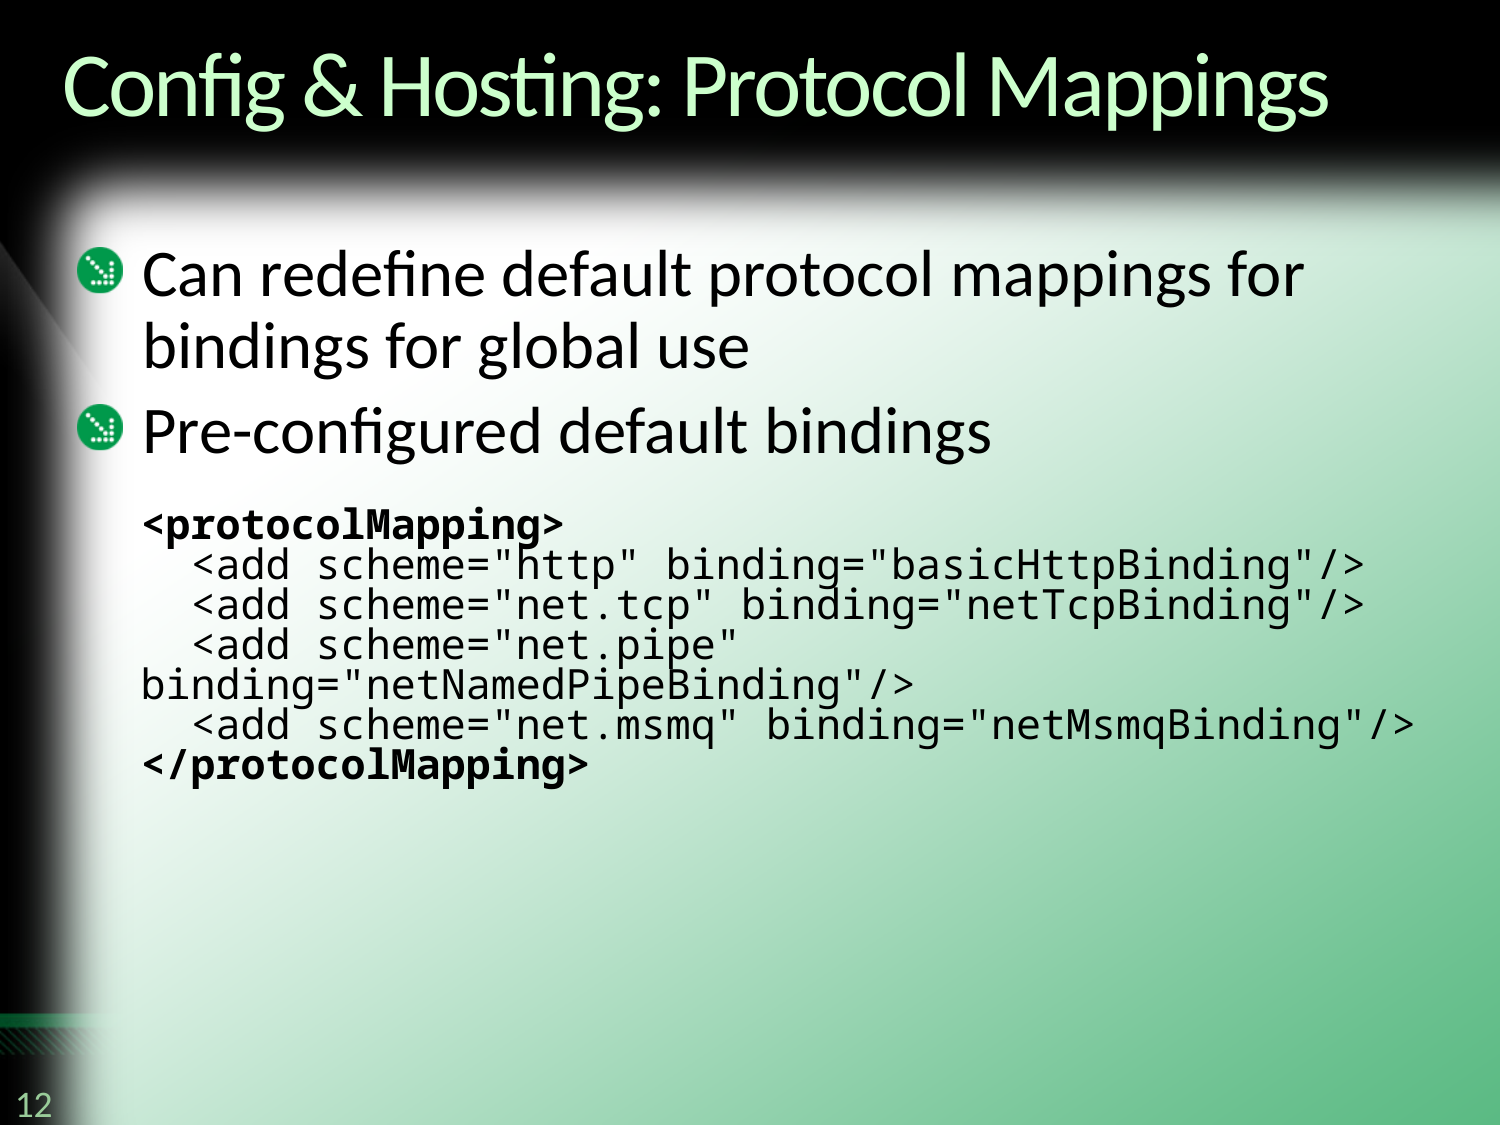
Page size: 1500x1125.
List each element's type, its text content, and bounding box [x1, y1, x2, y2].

text_box Can redefine default protocol mappings for bindings for global use Pre-configured default bindings [62, 231, 1438, 980]
text_box 12 [0, 1072, 350, 1125]
picture [0, 0, 1500, 1125]
title Config & Hosting: Protocol Mappings [62, 37, 1438, 138]
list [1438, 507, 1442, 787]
